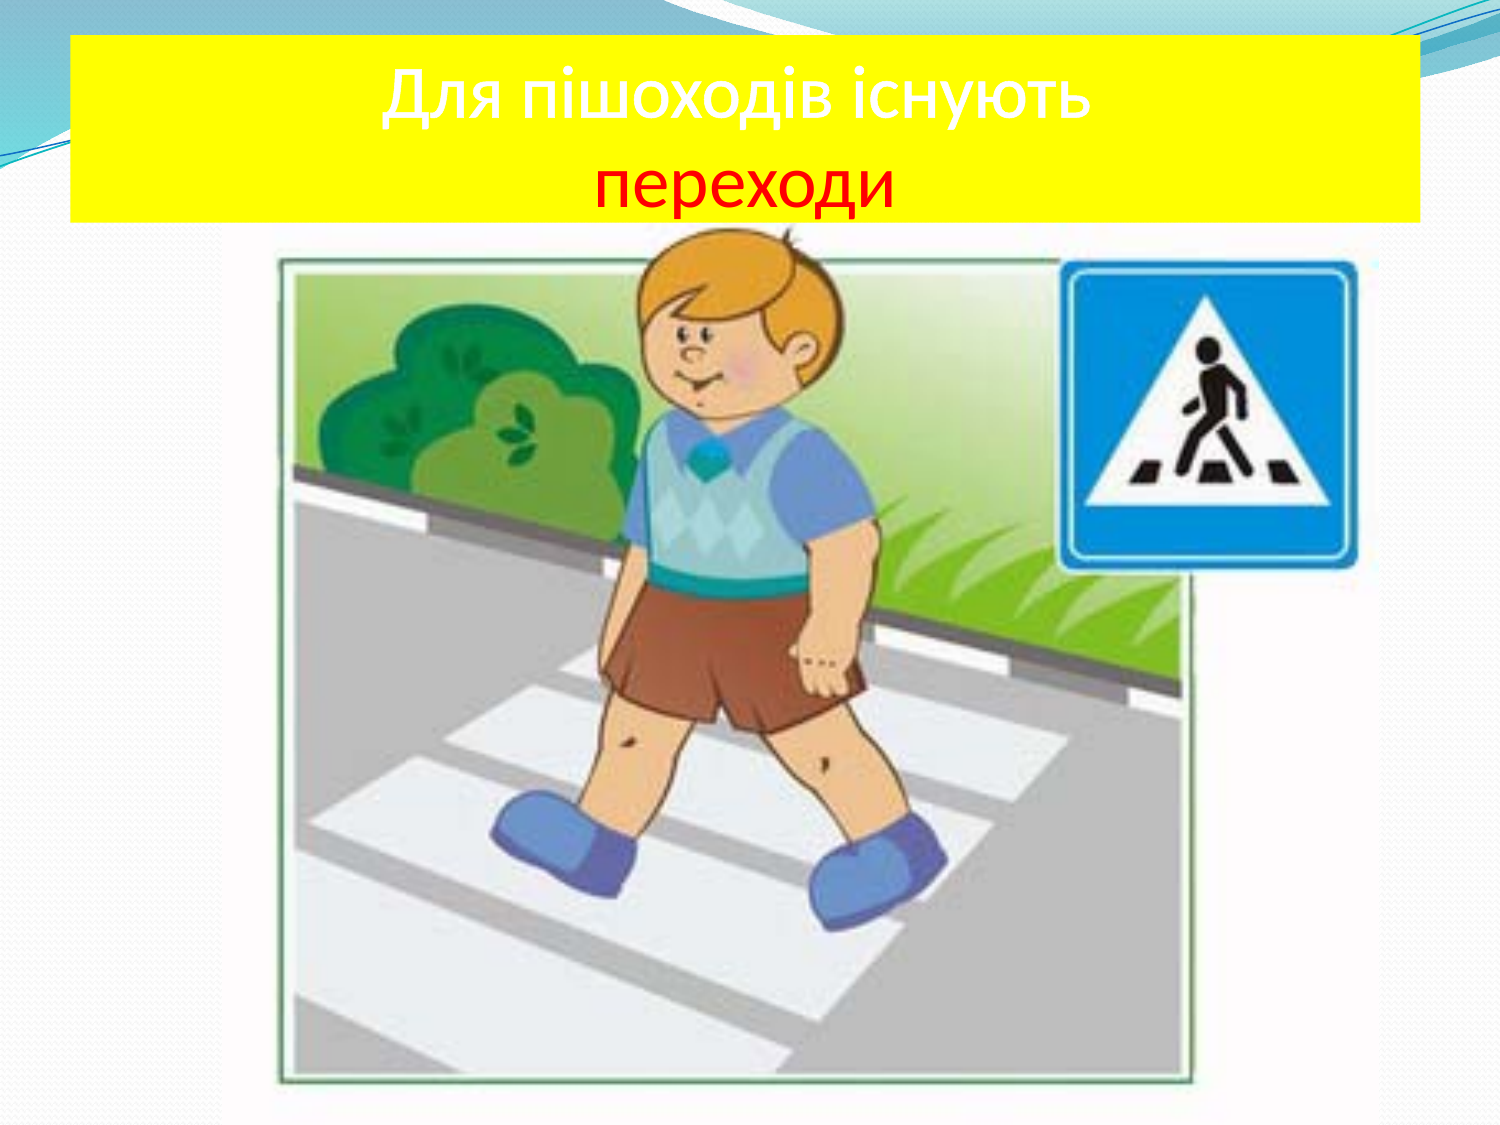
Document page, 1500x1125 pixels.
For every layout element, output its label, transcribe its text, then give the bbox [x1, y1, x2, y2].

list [222, 223, 1379, 1125]
title Для пішоходів існують переходи [70, 35, 1421, 223]
